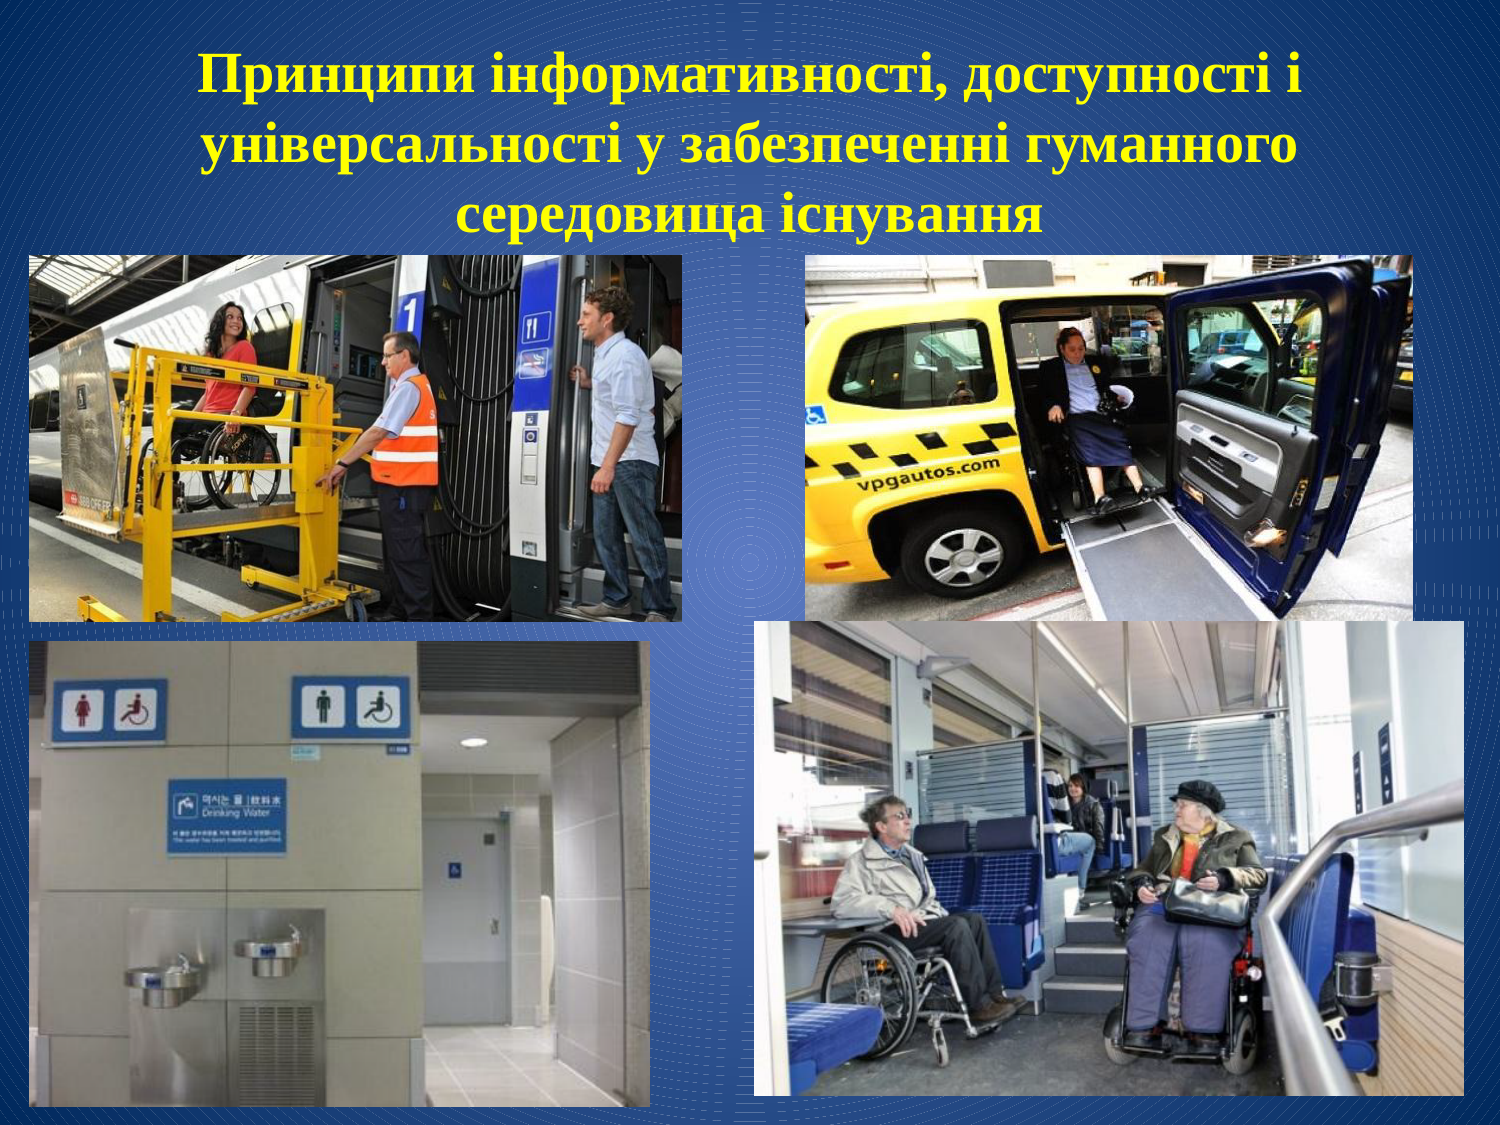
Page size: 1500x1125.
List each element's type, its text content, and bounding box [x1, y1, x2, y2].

picture [753, 255, 1465, 1096]
picture [29, 255, 682, 622]
title Принципи інформативності, доступності і універсальності у забезпеченні гуманного середовища існування [75, 45, 1425, 233]
picture [29, 641, 650, 1108]
